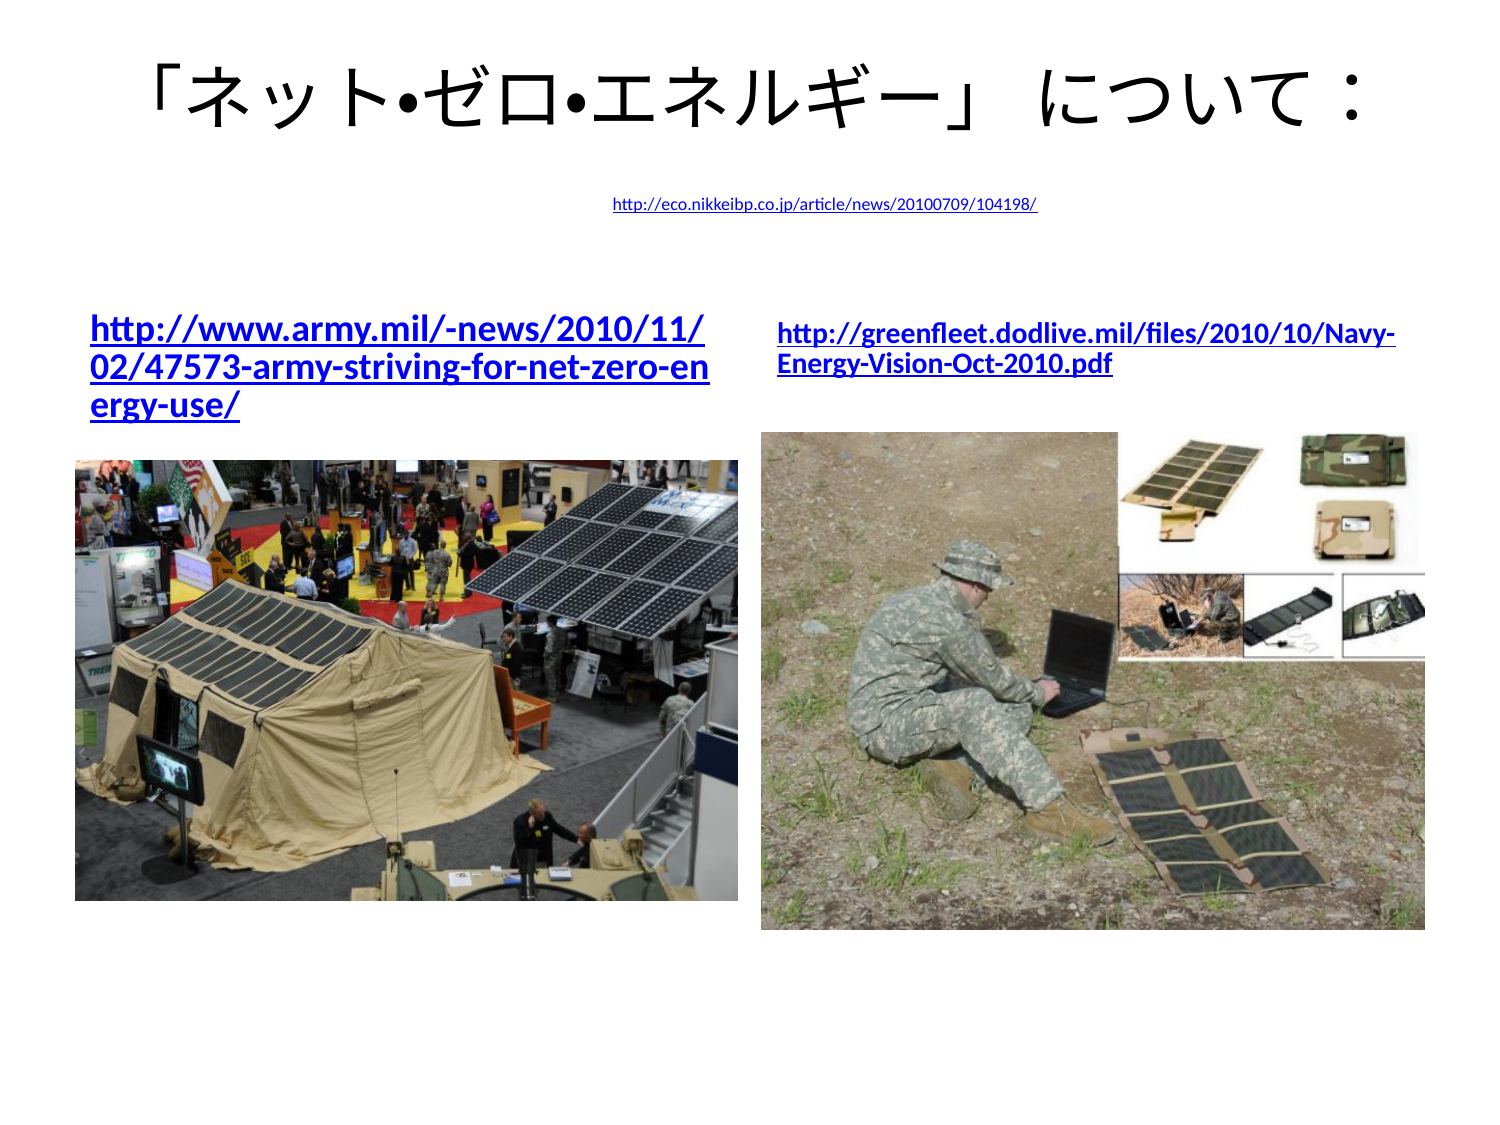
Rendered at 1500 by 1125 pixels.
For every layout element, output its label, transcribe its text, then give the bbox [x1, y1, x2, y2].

title 「ネット・ゼロ・エネルギー」 について： http://eco.nikkeibp.co.jp/article/news/20100709/104198/ [75, 45, 1425, 233]
list http://www.army.mil/-news/2010/11/02/47573-army-striving-for-net-zero-energy-use/ [75, 251, 738, 356]
list http://greenfleet.dodlive.mil/files/2010/10/Navy-Energy-Vision-Oct-2010.pdf [761, 251, 1425, 356]
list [761, 356, 1426, 1006]
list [74, 356, 738, 1006]
